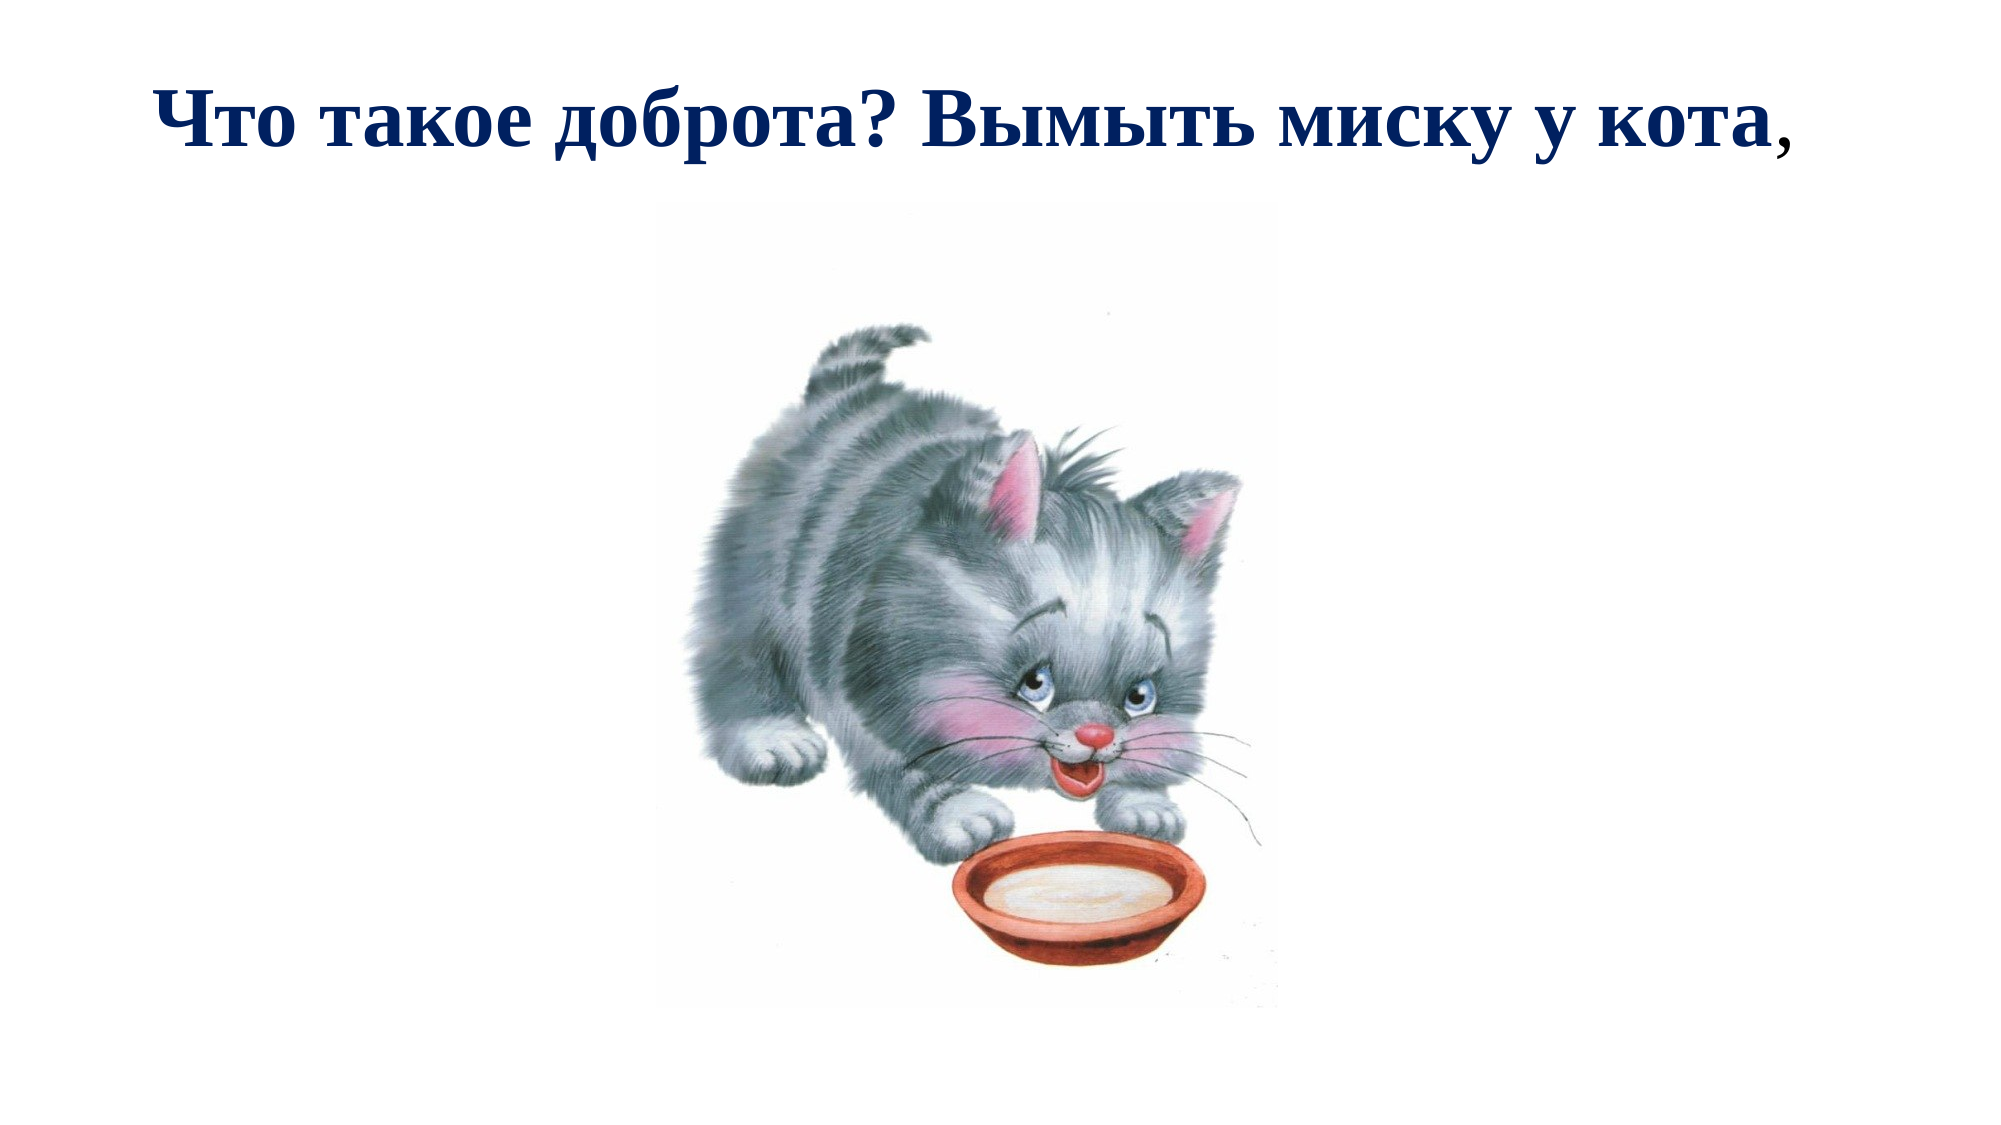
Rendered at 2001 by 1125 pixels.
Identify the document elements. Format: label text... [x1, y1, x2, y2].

picture [656, 202, 1278, 1008]
title Что такое доброта? Вымыть миску у кота, [137, 59, 1863, 278]
